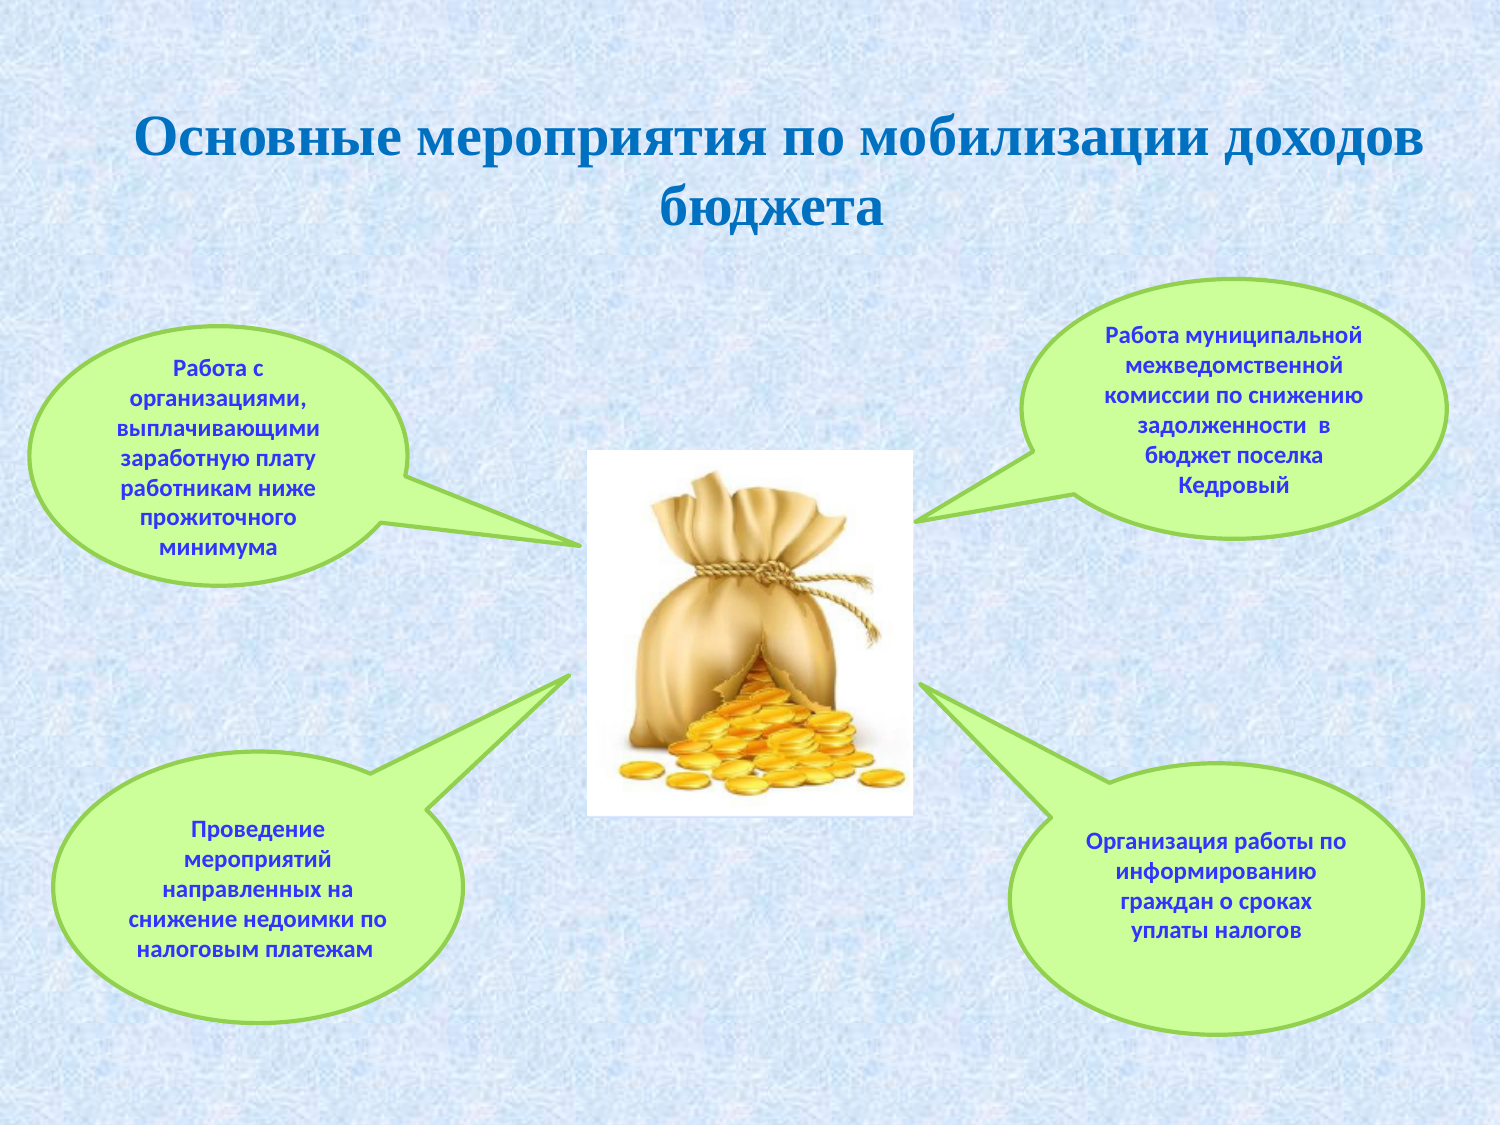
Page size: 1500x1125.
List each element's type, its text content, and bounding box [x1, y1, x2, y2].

text_box Основные мероприятия по мобилизации доходов бюджета [88, 90, 1471, 245]
picture [0, 0, 1500, 1125]
text_box Работа муниципальной межведомственной комиссии по снижению задолженности в бюджет поселка Кедровый [916, 276, 1449, 541]
text_box Проведение мероприятий направленных на снижение недоимки по налоговым платежам [51, 673, 571, 1026]
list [587, 449, 913, 818]
text_box Работа с организациями, выплачивающими заработную плату работникам ниже прожиточного минимума [27, 324, 582, 588]
text_box Организация работы по информированию граждан о сроках уплаты налогов [918, 682, 1426, 1037]
